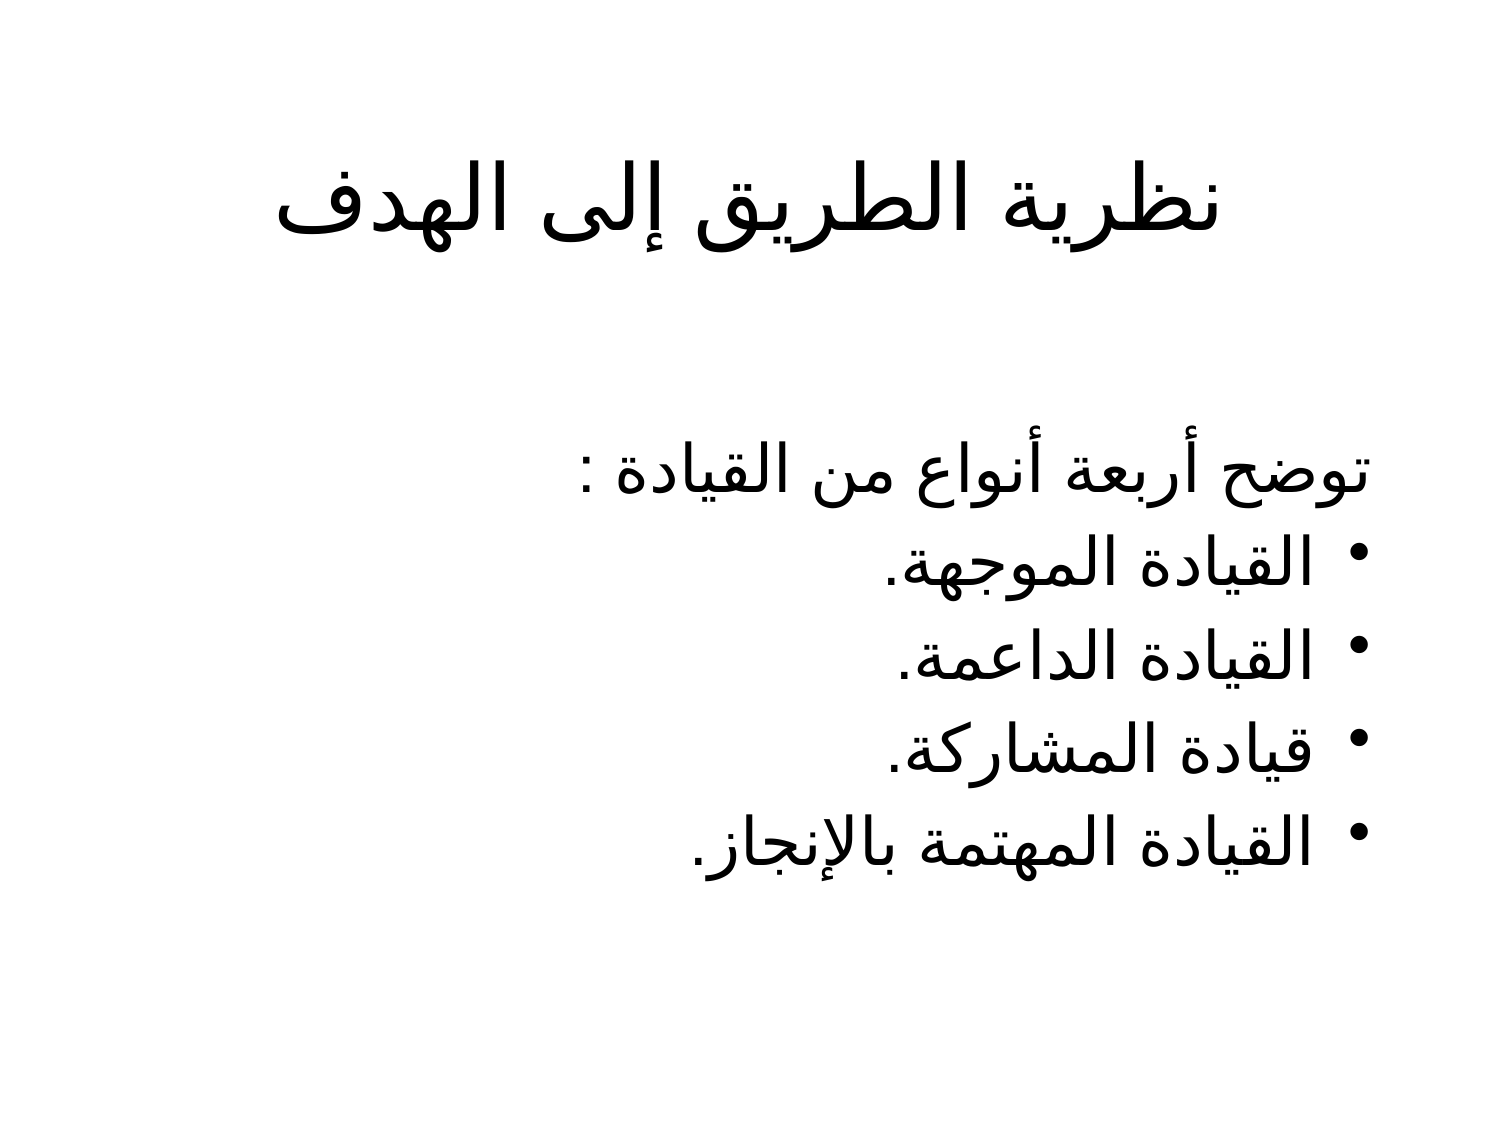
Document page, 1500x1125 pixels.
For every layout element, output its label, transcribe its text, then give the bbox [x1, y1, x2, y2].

list توضح أربعة أنواع من القيادة : القيادة الموجهة. القيادة الداعمة. قيادة المشاركة. القيادة المهتمة بالإنجاز. [112, 324, 1388, 1001]
title نظرية الطريق إلى الهدف [112, 99, 1388, 288]
